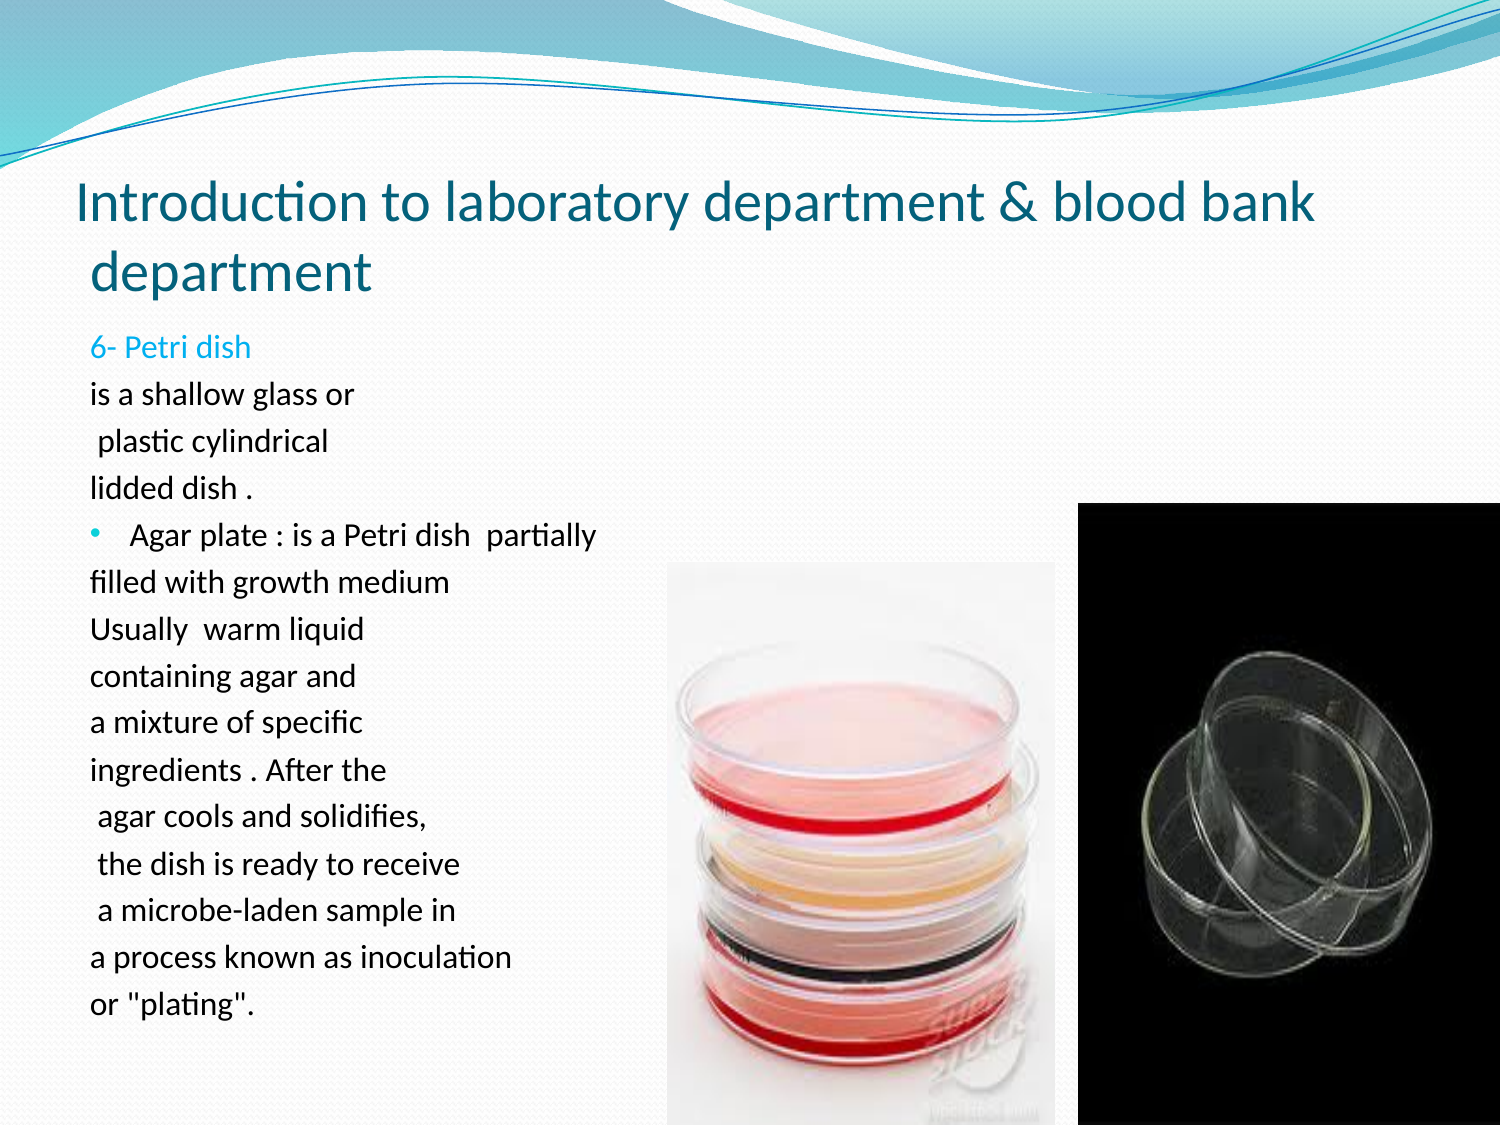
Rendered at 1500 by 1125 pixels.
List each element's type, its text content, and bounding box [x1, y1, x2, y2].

title Introduction to laboratory department & blood bank department [75, 115, 1425, 303]
picture [1077, 503, 1500, 1125]
list 6- Petri dish is a shallow glass or plastic cylindrical lidded dish . Agar plate : is a Petri dish partially filled with growth medium Usually warm liquid containing agar and a mixture of specific ingredients . After the agar cools and solidifies, the dish is ready to receive a microbe-laden sample in a process known as inoculation or "plating". [75, 317, 1425, 1038]
picture [667, 562, 1055, 1125]
